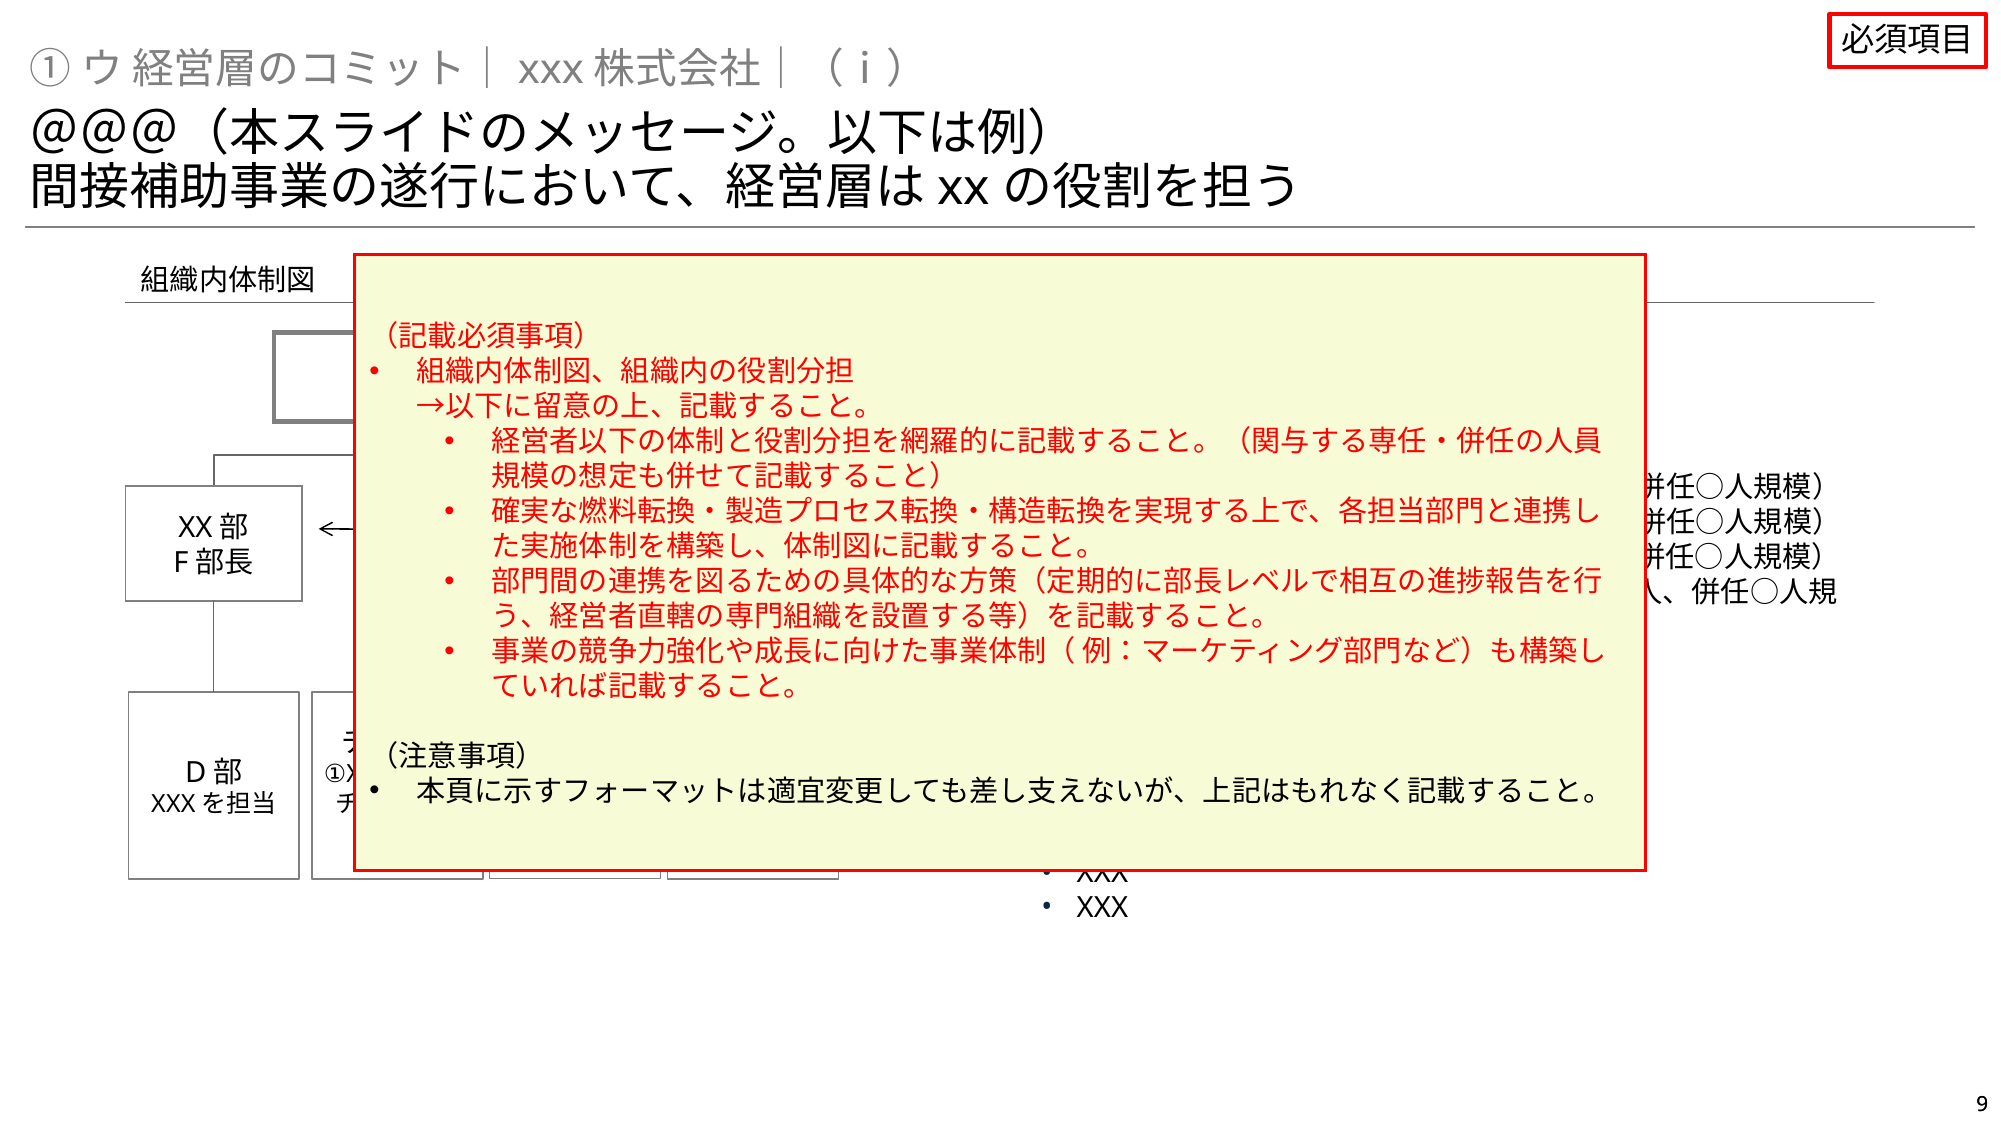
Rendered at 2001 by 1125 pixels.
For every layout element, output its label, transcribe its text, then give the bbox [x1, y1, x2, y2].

text_box ＠＠＠（本スライドのメッセージ。以下は例） 間接補助事業の遂行において、経営層はxxの役割を担う [29, 107, 1875, 216]
text_box 必須項目 [1829, 13, 1986, 68]
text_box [125, 331, 977, 880]
text_box 本事業責任者と担当部署 本事業責任者 E本部長：XXXを担当 担当チーム チームA：①XXXを担当（専任○人、併任○人規模） チームB：③XXXを担当（専任○人、併任○人規模） チームC：④XXXを担当（専任○人、併任○人規模） D部（F部長）：XXXを担当（専任○人、併任○人規模） チームリーダー チームリーダーG：XXX等の実績 チームリーダーH：XXX等の実績 チームリーダーI：XXX等の実績 部門間の連携方法 XXX XXX [1023, 328, 1874, 995]
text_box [1022, 254, 1875, 303]
text_box ①ウ 経営層のコミット｜xxx株式会社｜（ⅰ） [29, 47, 1802, 94]
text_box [125, 254, 977, 303]
text_box （記載必須事項） 組織内体制図、組織内の役割分担 →以下に留意の上、記載すること。 経営者以下の体制と役割分担を網羅的に記載すること。（関与する専任・併任の人員規模の想定も併せて記載すること） 確実な燃料転換・製造プロセス転換・構造転換を実現する上で、各担当部門と連携した実施体制を構築し、体制図に記載すること。 部門間の連携を図るための具体的な方策（定期的に部長レベルで相互の進捗報告を行う、経営者直轄の専門組織を設置する等）を記載すること。 事業の競争力強化や成長に向けた事業体制（ 例：マーケティング部門など）も構築していれば記載すること。 （注意事項） 本頁に示すフォーマットは適宜変更しても差し支えないが、上記はもれなく記載すること。 [353, 253, 1647, 872]
